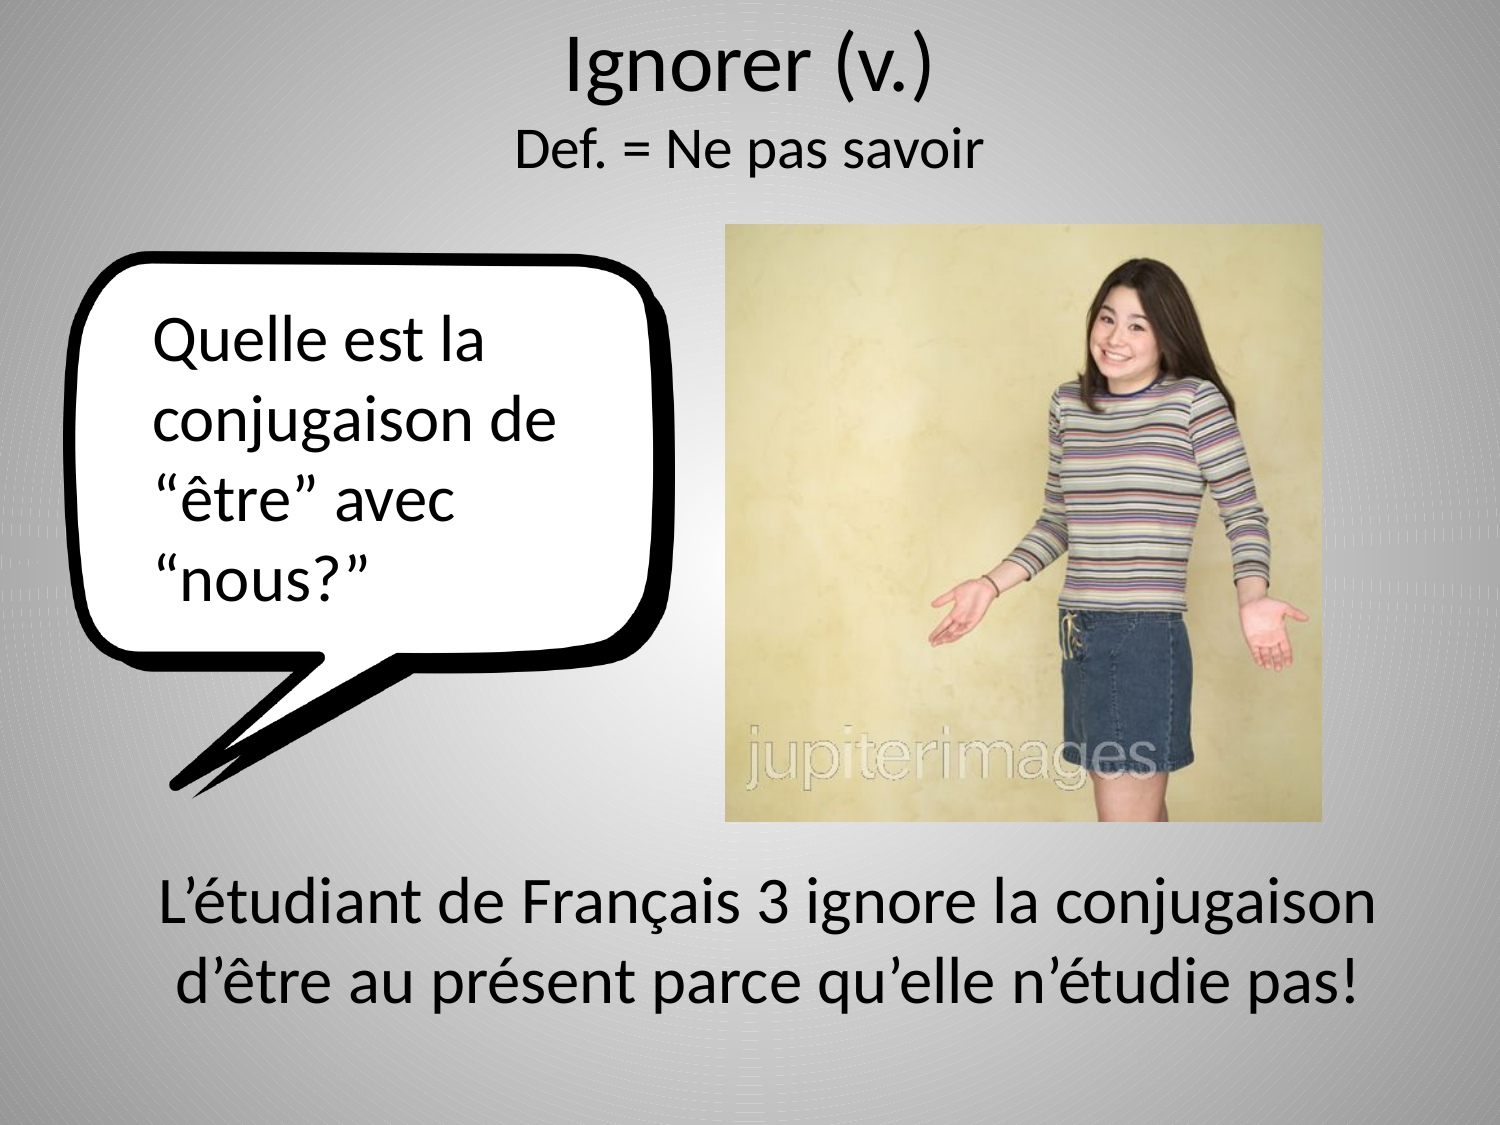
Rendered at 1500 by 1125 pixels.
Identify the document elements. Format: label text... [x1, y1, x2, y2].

picture [62, 249, 676, 799]
text_box L’étudiant de Français 3 ignore la conjugaison d’être au présent parce qu’elle n’étudie pas! [99, 849, 1438, 1025]
title Ignorer (v.) Def. = Ne pas savoir [75, 0, 1425, 188]
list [724, 224, 1322, 822]
